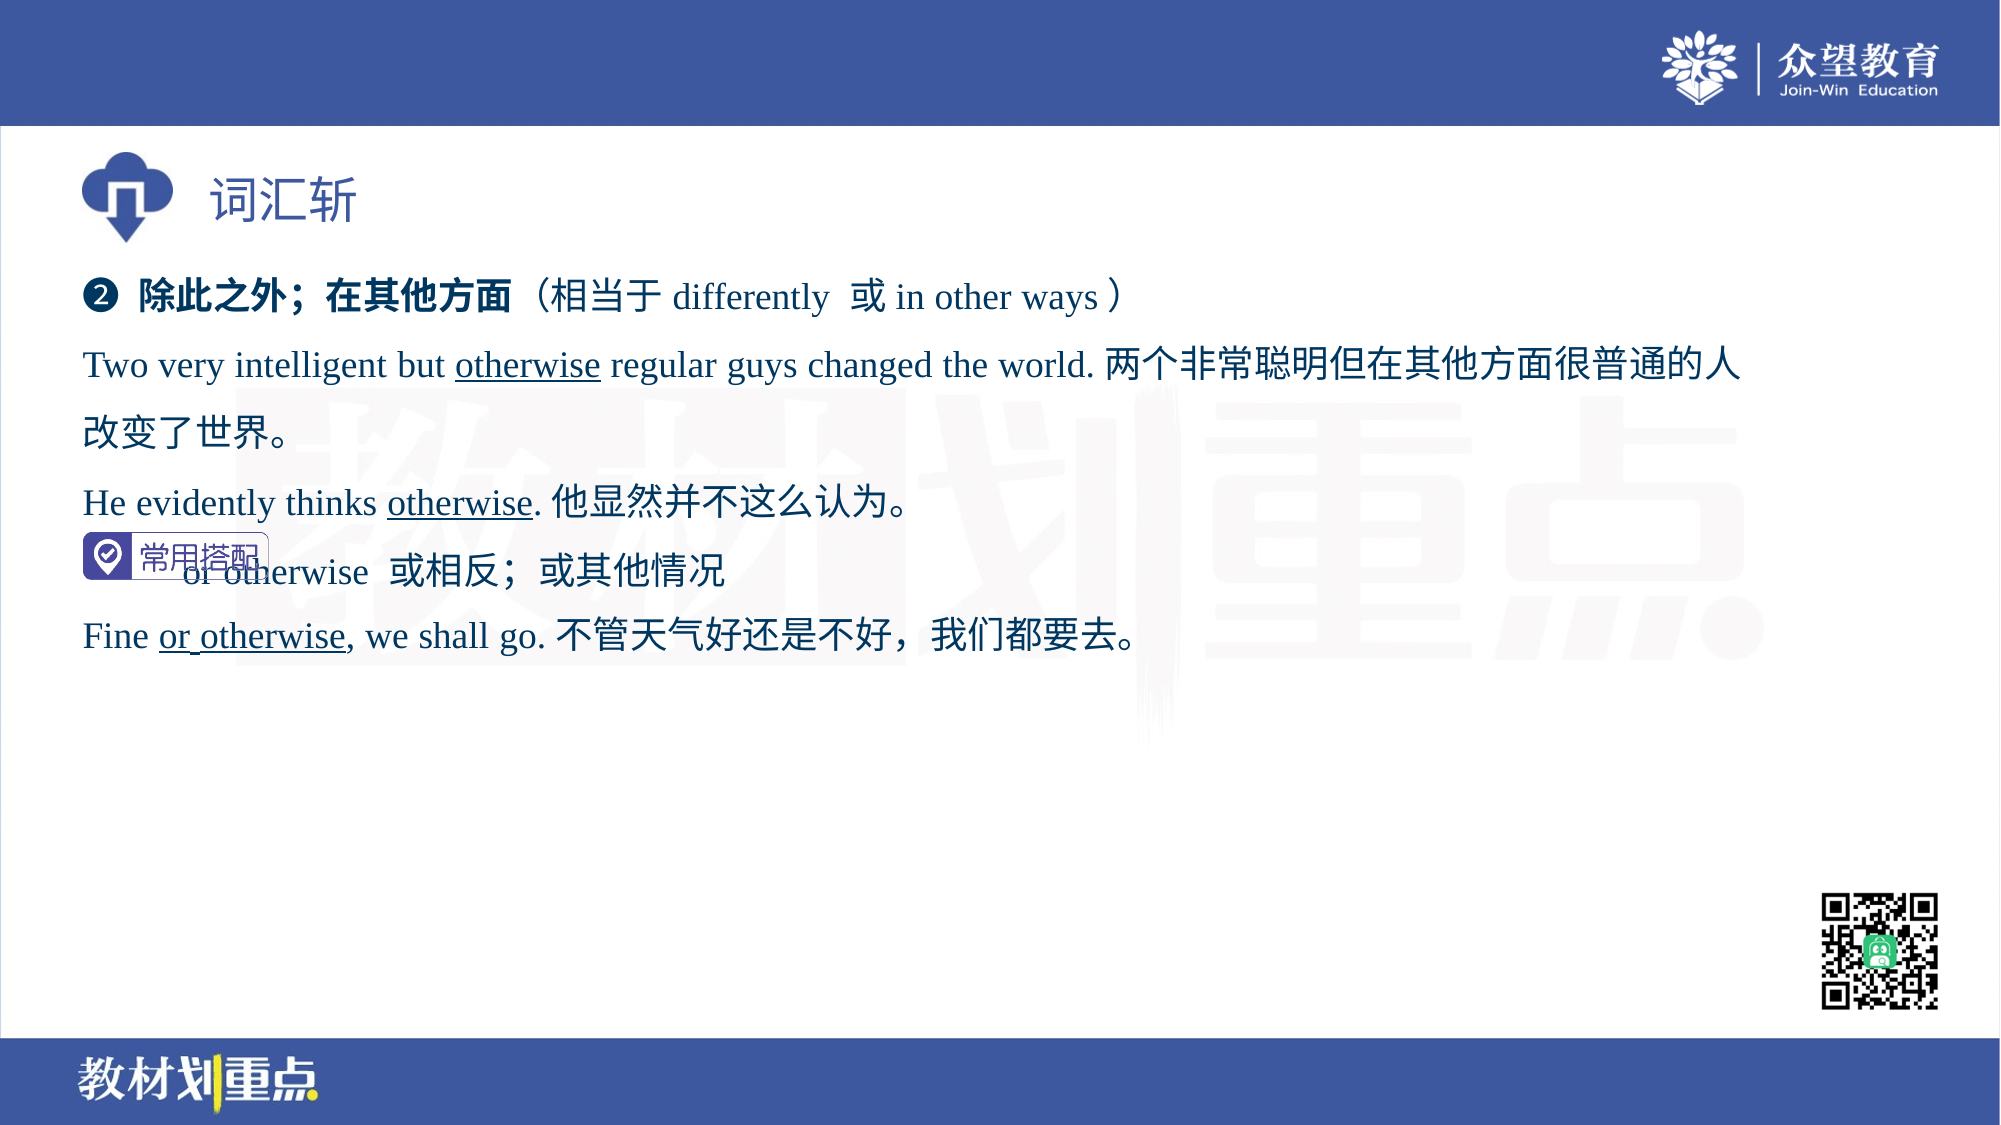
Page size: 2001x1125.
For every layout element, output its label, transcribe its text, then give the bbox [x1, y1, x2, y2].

text_box ➋ 除此之外；在其他方面（相当于differently 或in other ways） Two very intelligent but otherwise regular guys changed the world.两个非常聪明但在其他方面很普通的人 改变了世界。 He evidently thinks otherwise.他显然并不这么认为。 or otherwise 或相反；或其他情况 Fine or otherwise, we shall go.不管天气好还是不好，我们都要去。 [82, 247, 1817, 650]
picture [0, 0, 2000, 1125]
